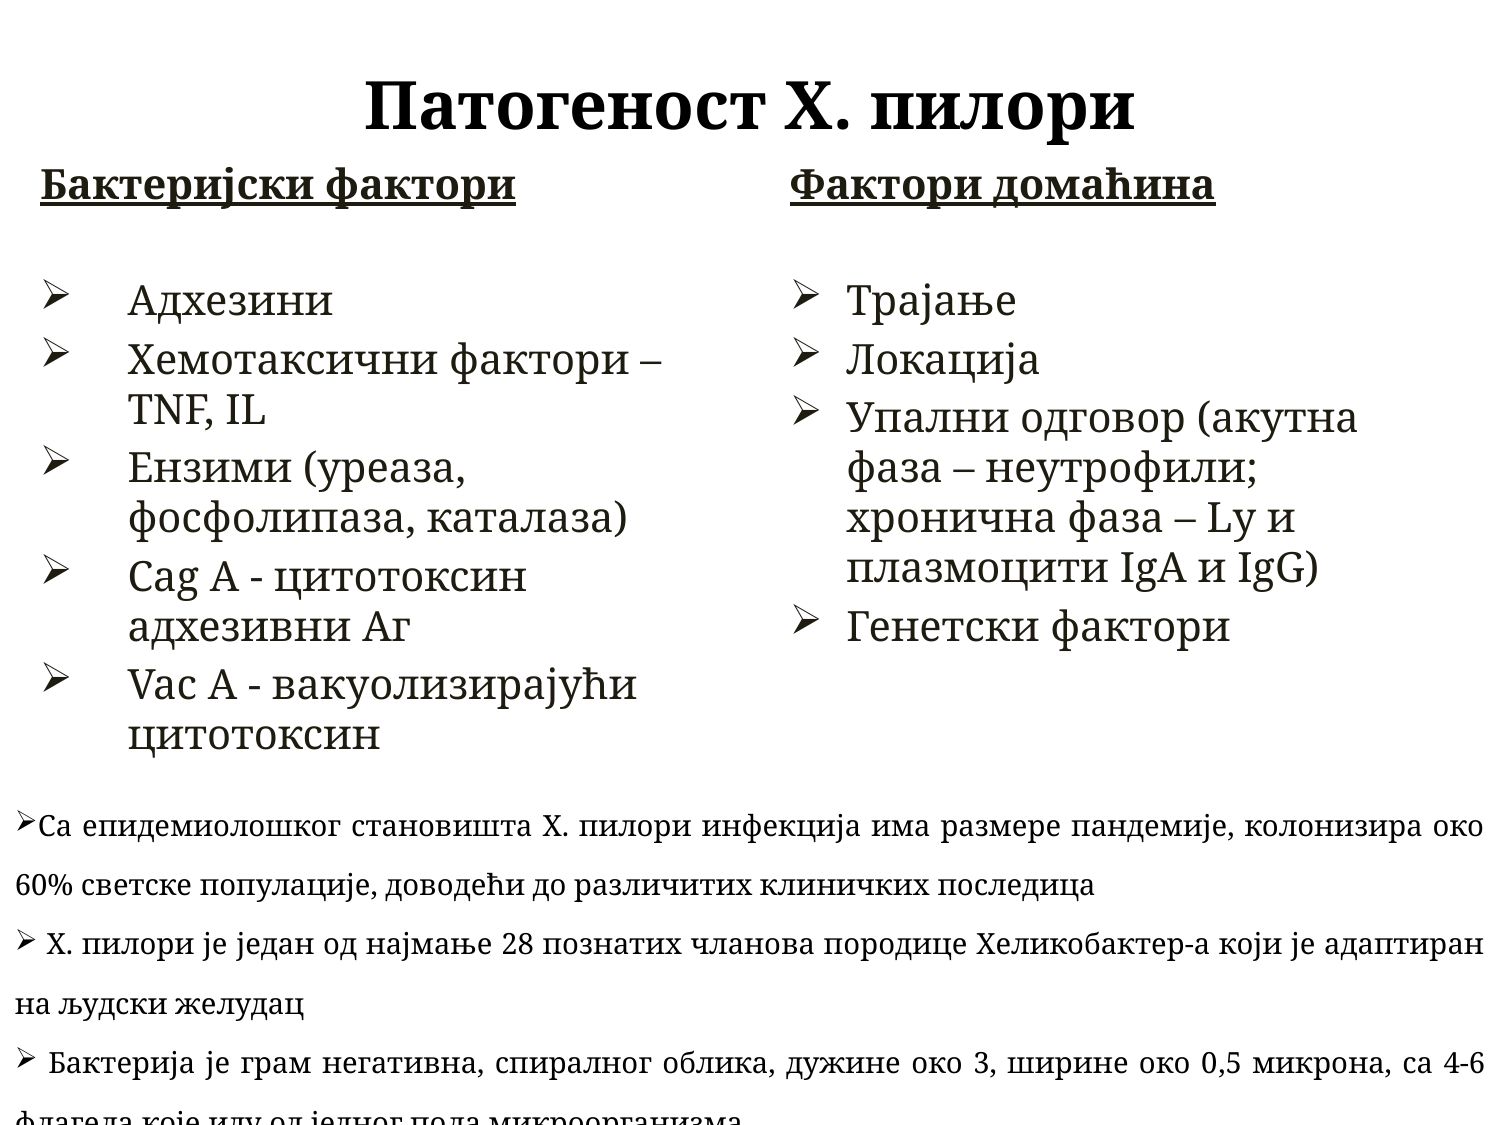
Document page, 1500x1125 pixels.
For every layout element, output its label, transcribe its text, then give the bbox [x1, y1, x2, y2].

text_box Са епидемиолошког становишта Х. пилори инфекција има размере пандемије, колонизира око 60% светске популације, доводећи до различитих клиничких последица Х. пилори је један од најмање 28 познатих чланова породице Хеликобактер-а који је адаптиран на људски желудац Бактерија је грам негативна, спиралног облика, дужине око 3, ширине око 0,5 микрона, са 4-6 флагела које иду од једног пола микроорганизма [0, 774, 1500, 1125]
title Патогеност Х. пилори [75, 37, 1425, 168]
list Бактеријски фактори Адхезини Хемотаксични фактори – TNF, IL Ензими (уреаза, фосфолипаза, каталаза) Cag А - цитотоксин адхезивни Аг Vac А - вакуолизирајући цитотоксин [24, 149, 688, 774]
list Фактори домаћина Трајање Локација Упални одговор (акутна фаза – неутрофили; хронична фаза – Ly и плазмоцити IgА и IgG) Генетски фактори [774, 149, 1438, 774]
